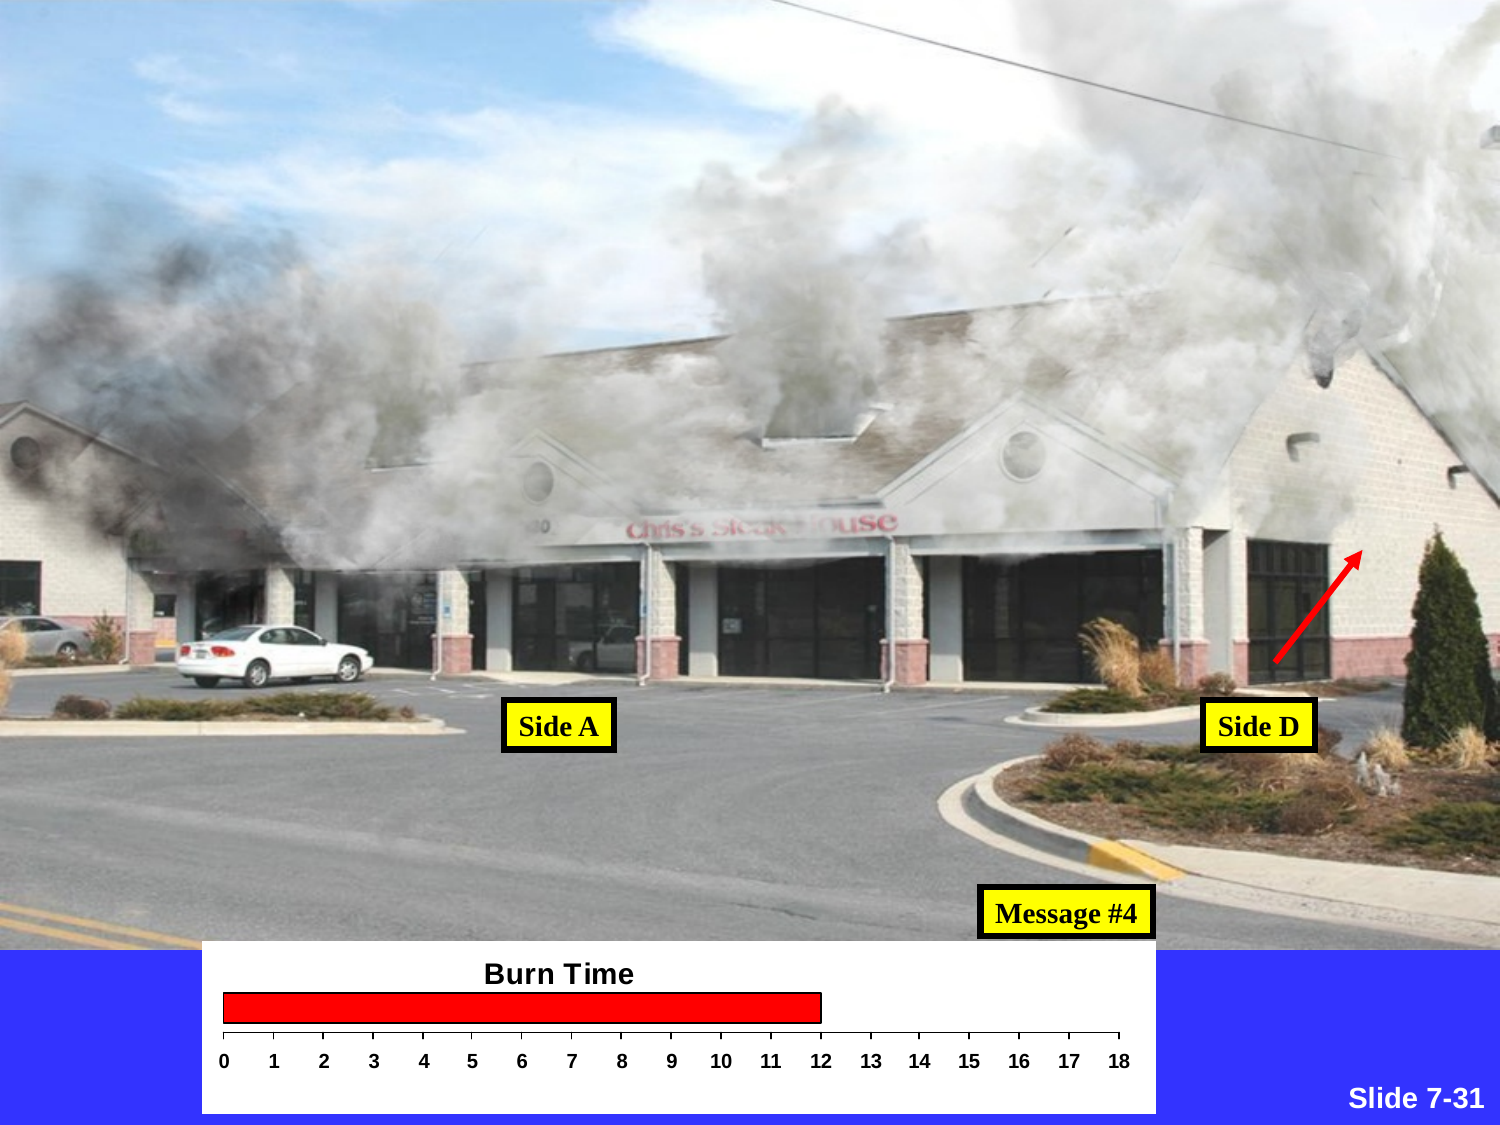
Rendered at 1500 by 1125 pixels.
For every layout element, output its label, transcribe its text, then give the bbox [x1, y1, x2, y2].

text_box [201, 941, 1157, 1115]
picture [0, 0, 1500, 951]
slide_number Slide 7-316 [1149, 1071, 1500, 1125]
